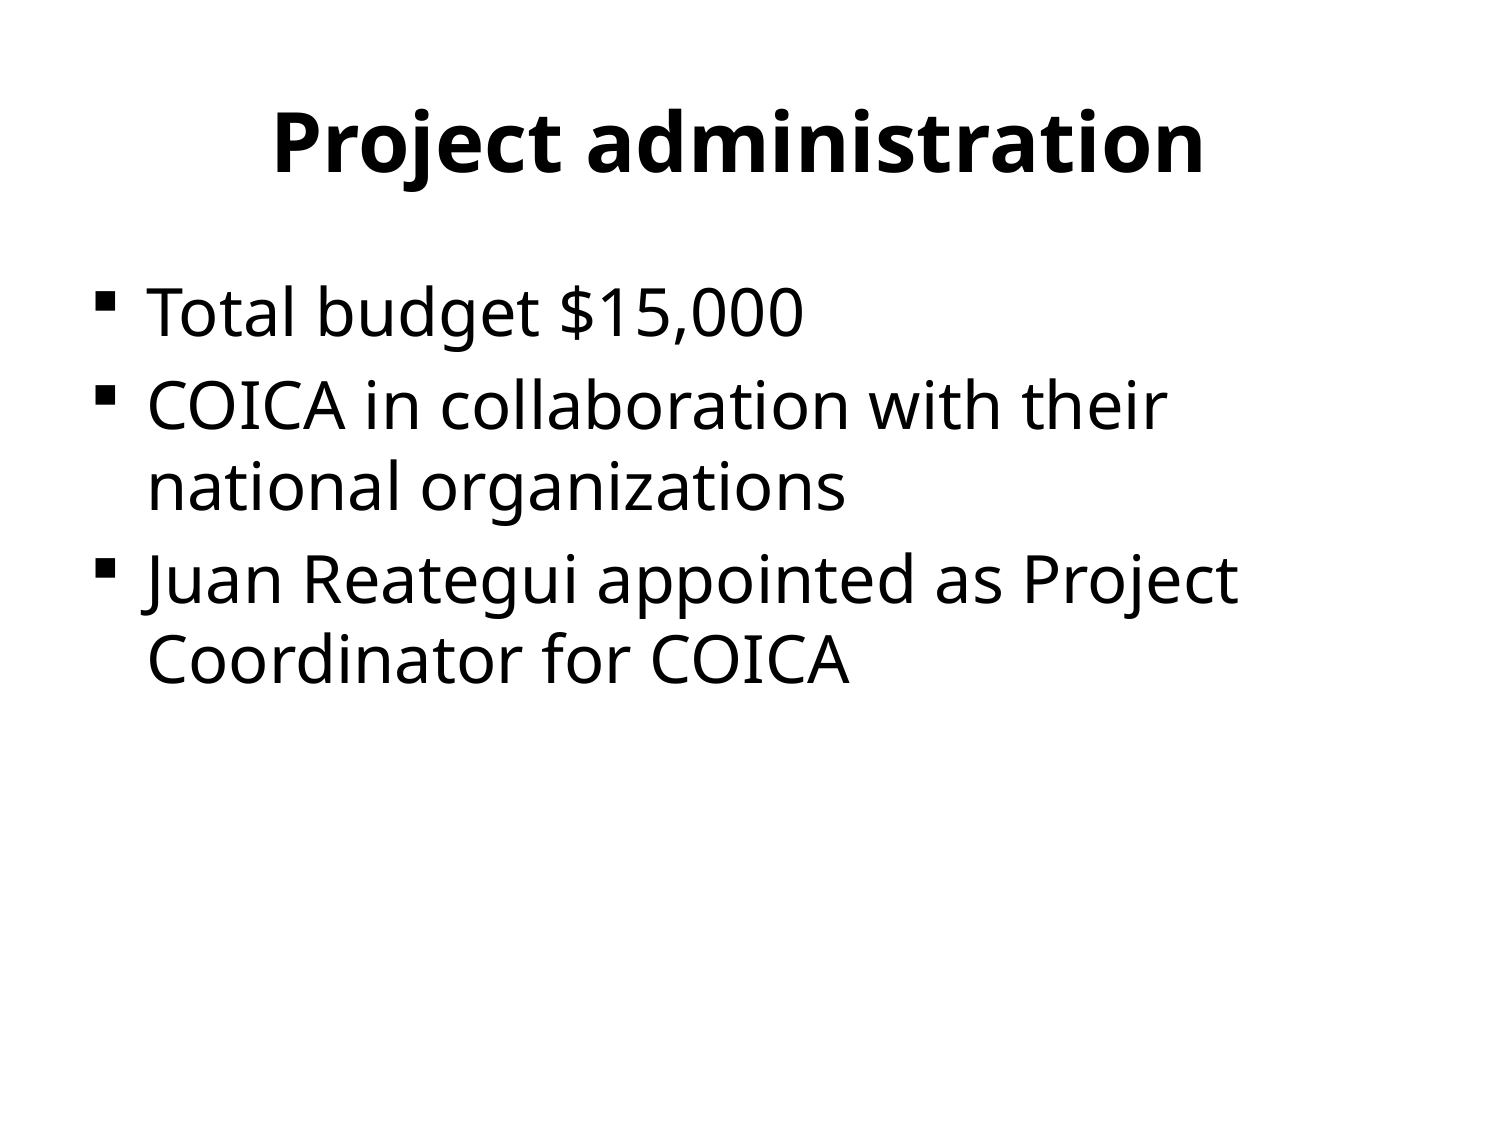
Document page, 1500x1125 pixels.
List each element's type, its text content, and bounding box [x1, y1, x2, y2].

list Total budget $15,000 COICA in collaboration with their national organizations Juan Reategui appointed as Project Coordinator for COICA [74, 262, 1426, 663]
title Project administration [74, 44, 1426, 233]
